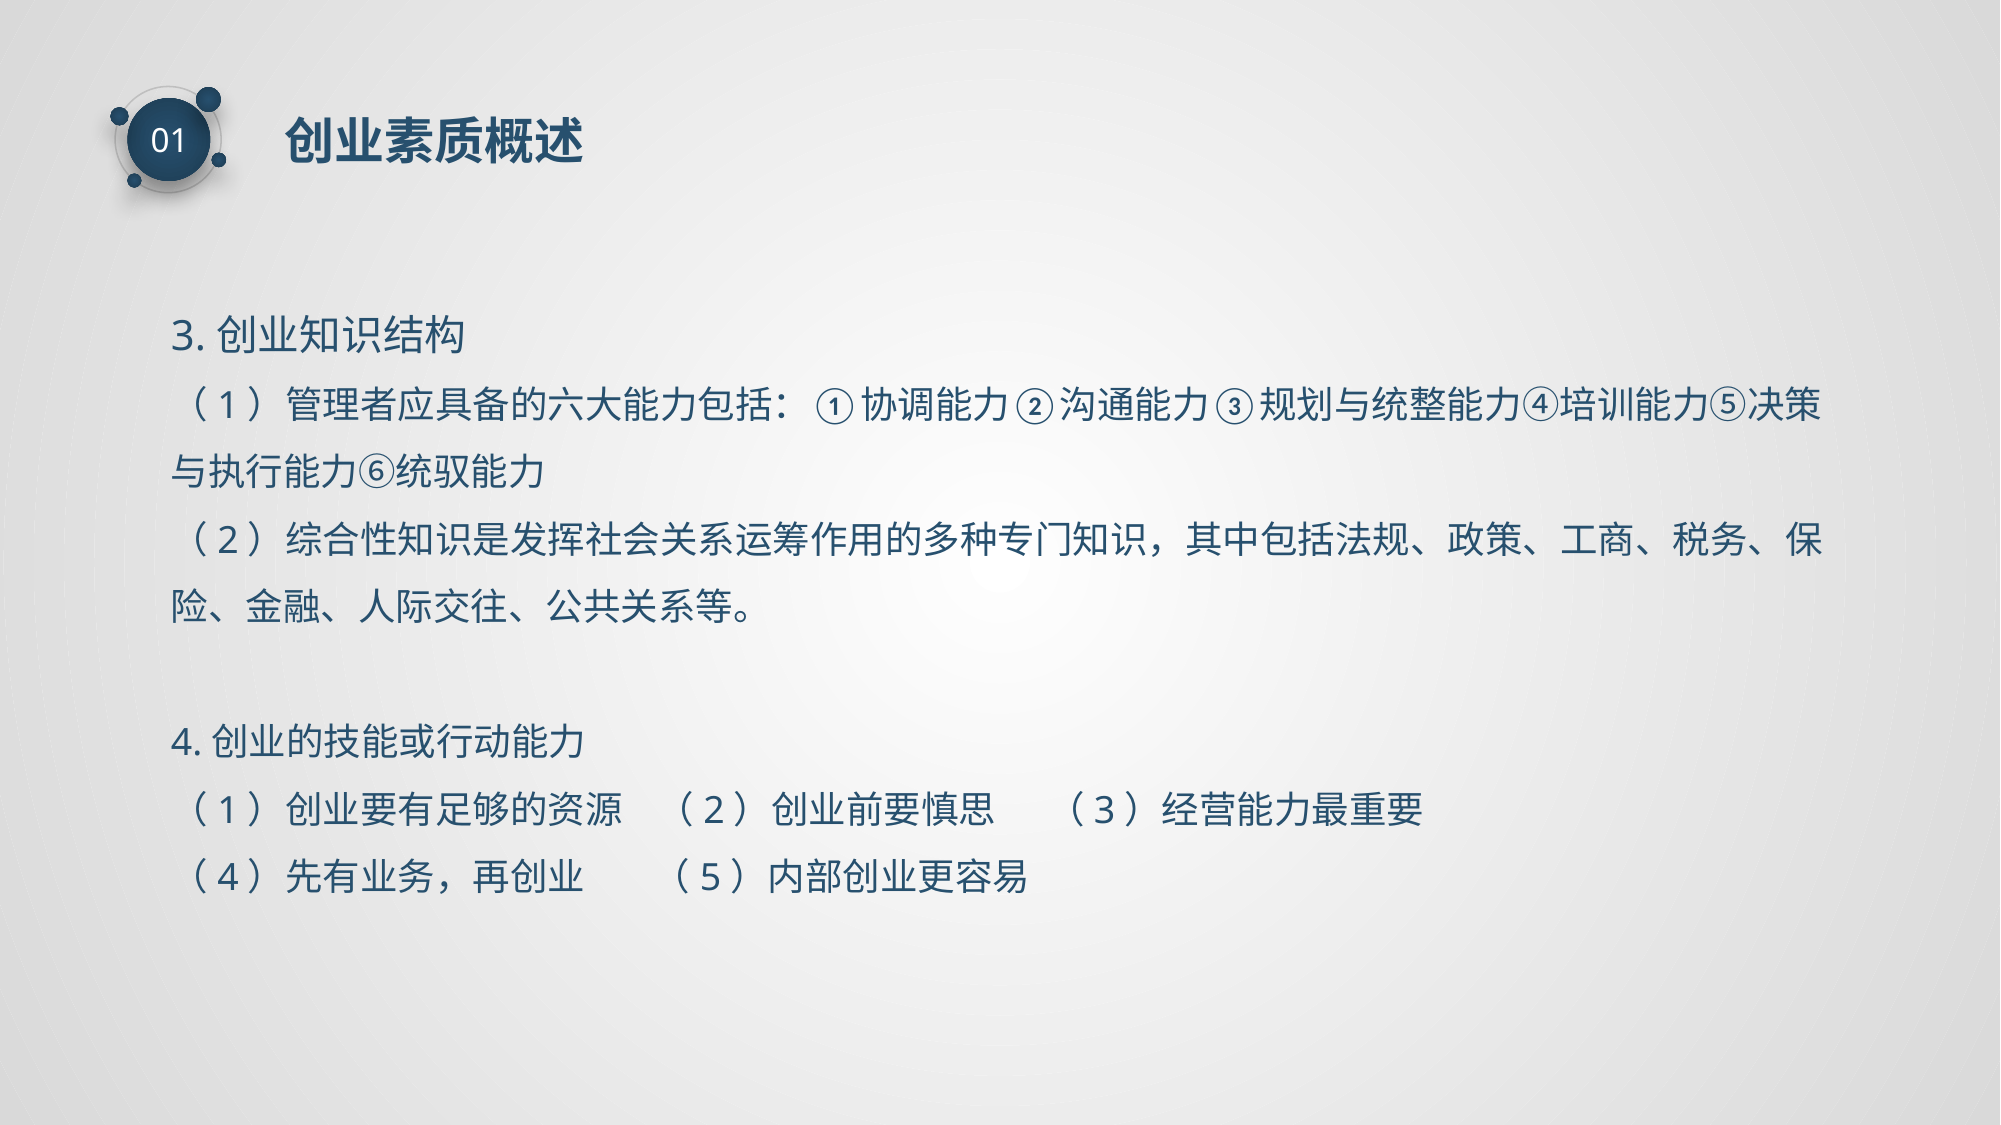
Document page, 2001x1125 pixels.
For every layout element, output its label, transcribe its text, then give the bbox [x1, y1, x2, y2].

text_box 3.创业知识结构 （1）管理者应具备的六大能力包括：①协调能力②沟通能力③规划与统整能力④培训能力⑤决策与执行能力⑥统驭能力 （2）综合性知识是发挥社会关系运筹作用的多种专门知识，其中包括法规、政策、工商、税务、保险、金融、人际交往、公共关系等。 4.创业的技能或行动能力 （1）创业要有足够的资源 （2）创业前要慎思 （3）经营能力最重要 （4）先有业务，再创业 （5）内部创业更容易 [156, 275, 1844, 906]
text_box 创业素质概述 [269, 101, 600, 177]
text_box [110, 86, 226, 193]
